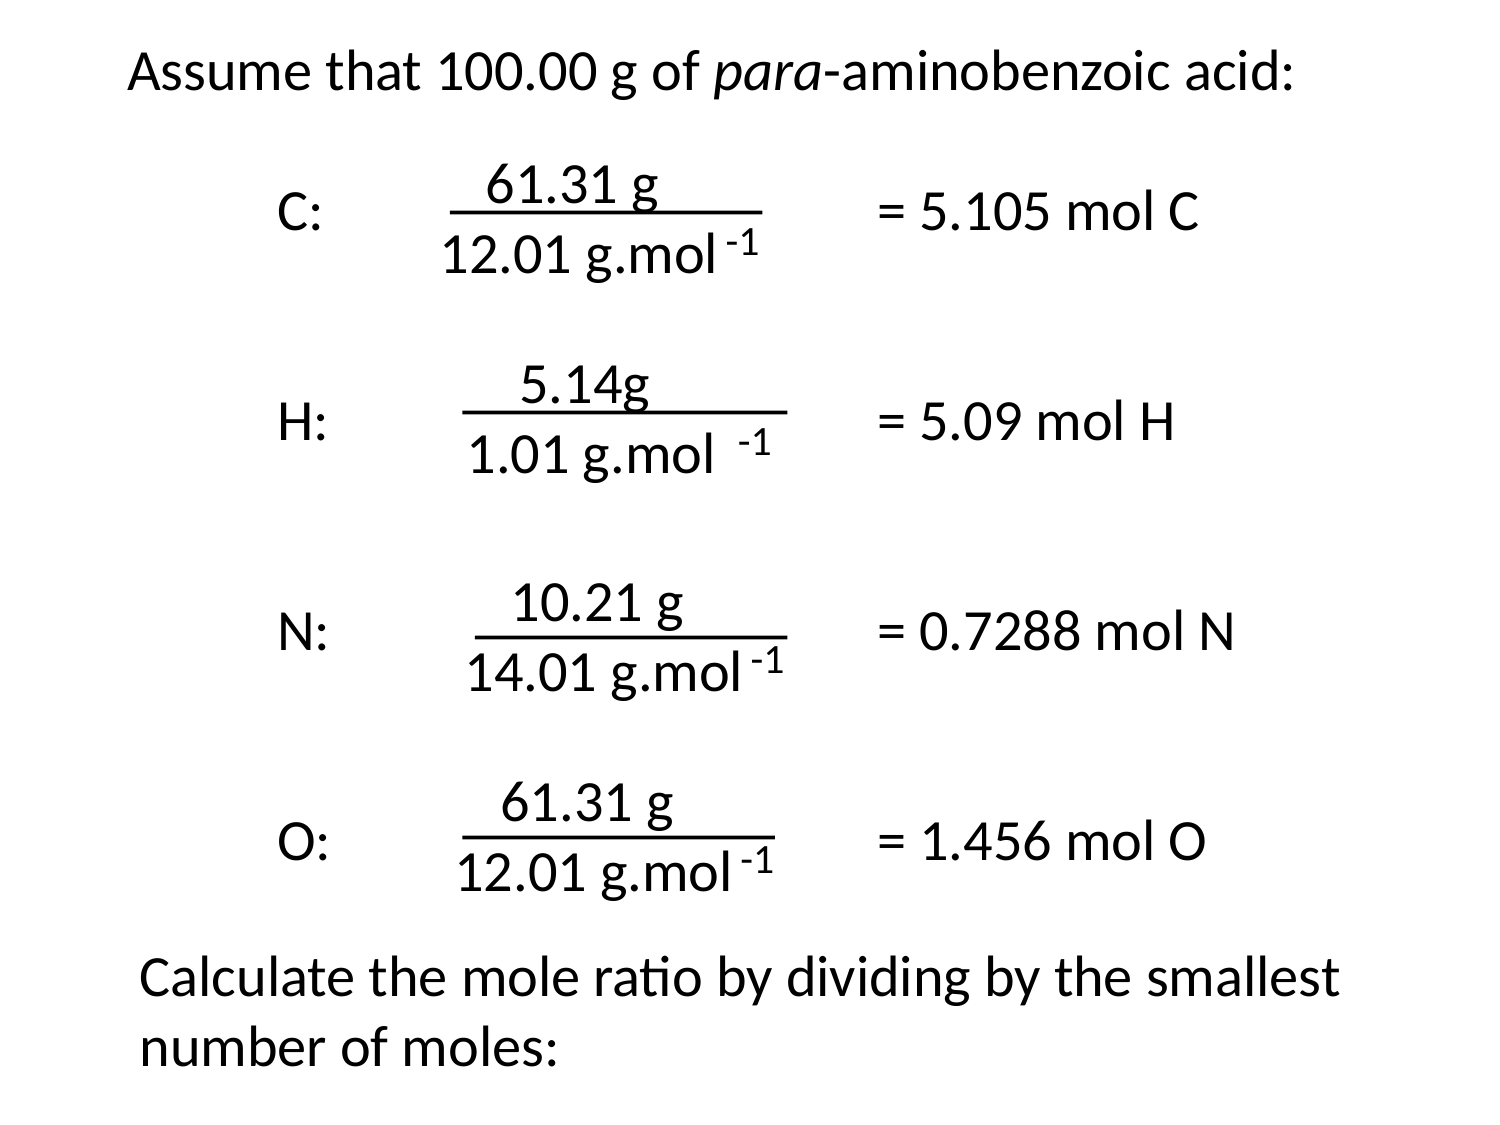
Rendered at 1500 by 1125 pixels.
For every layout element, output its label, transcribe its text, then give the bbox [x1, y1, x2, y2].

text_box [112, 24, 1363, 913]
text_box Calculate the mole ratio by dividing by the smallest number of moles: [125, 930, 1500, 1086]
